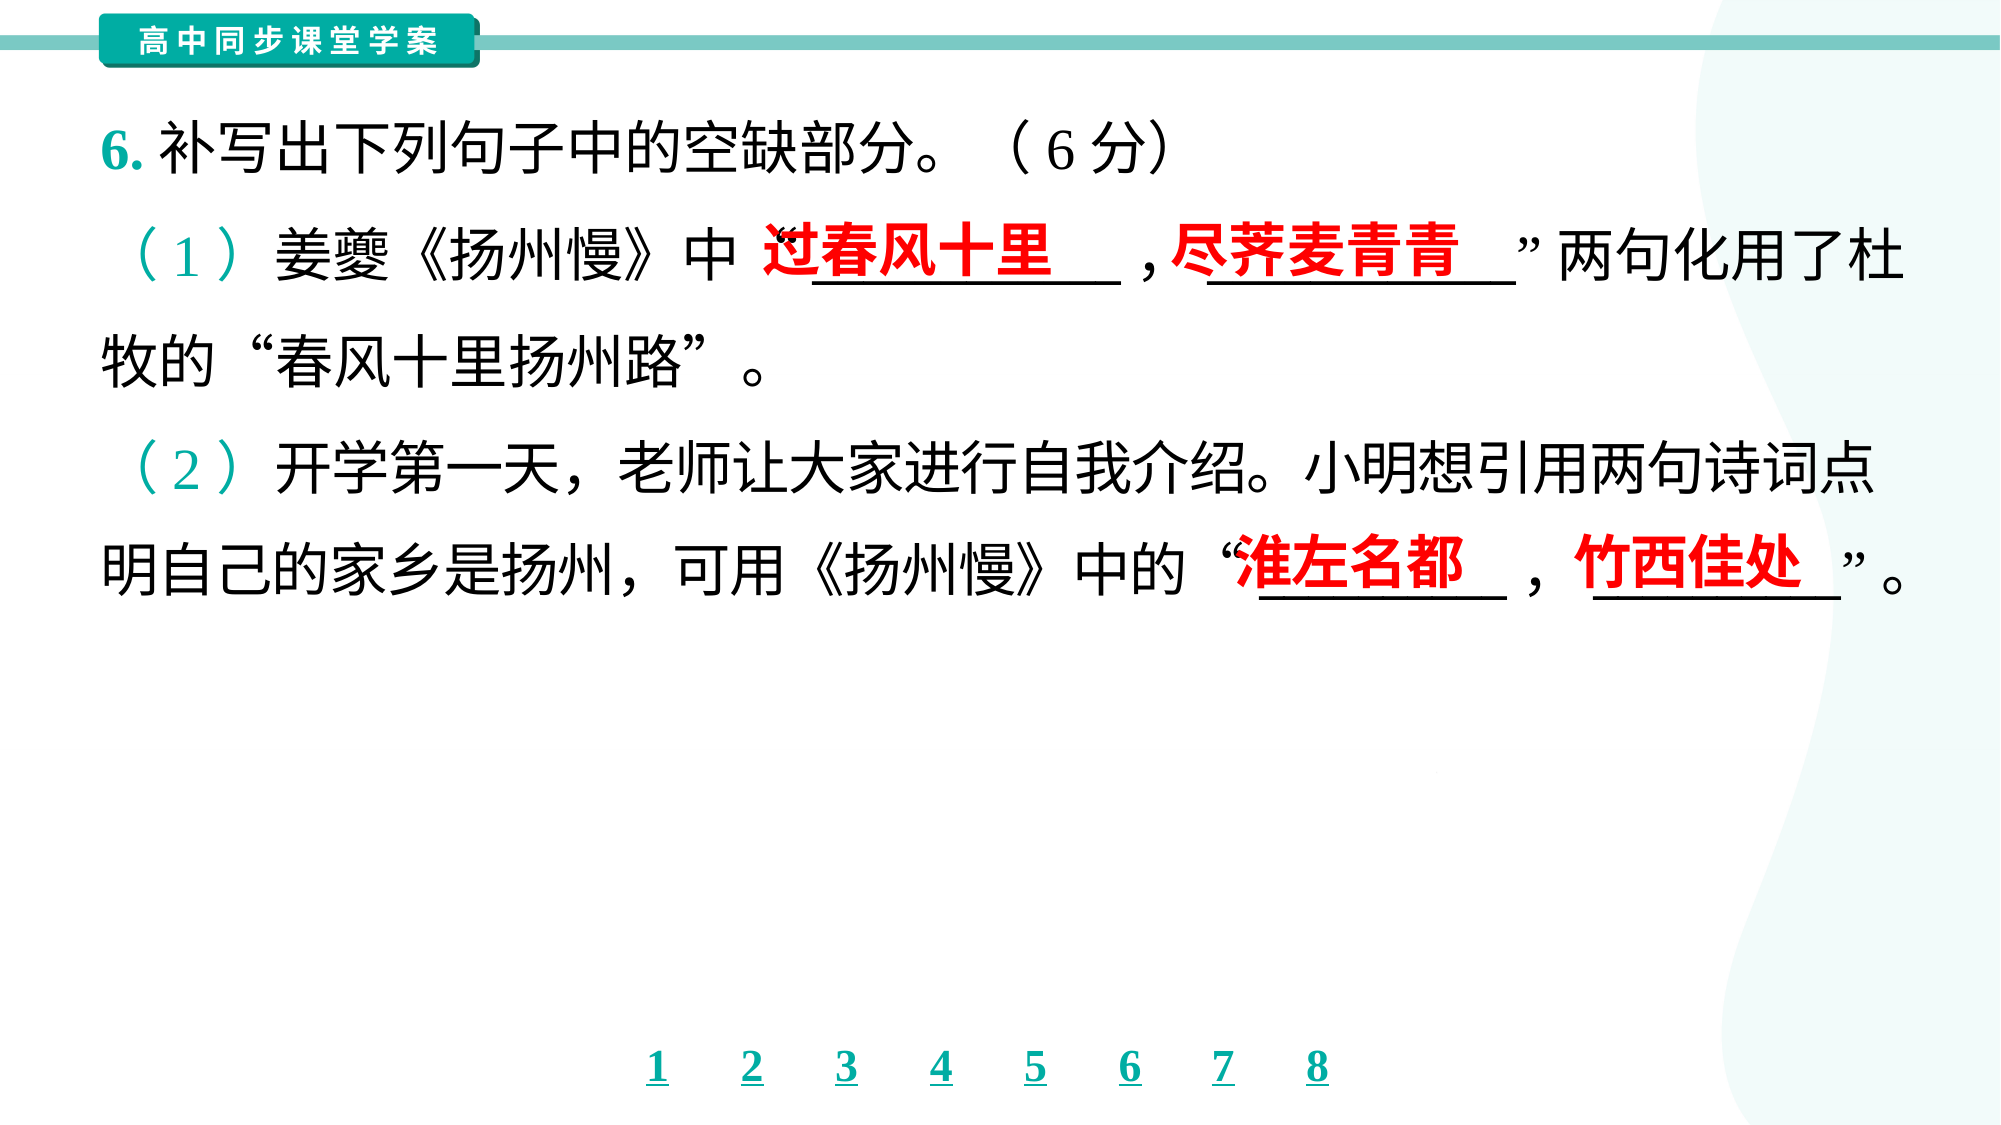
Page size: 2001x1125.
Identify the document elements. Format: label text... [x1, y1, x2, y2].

text_box 尽荠麦青青 [1148, 177, 1485, 272]
text_box （1）姜夔《扬州慢》中“____________，____________”两句化用了杜 牧的“春风十里扬州路”。 （2）开学第一天，老师让大家进行自我介绍。小明想引用两句诗词点 明自己的家乡是扬州，可用《扬州慢》中的“__________，__________”。 [100, 182, 1899, 592]
text_box 淮左名都 [1213, 492, 1486, 584]
text_box 竹西佳处 [1552, 492, 1824, 584]
picture [0, 0, 2000, 1125]
text_box 过春风十里 [740, 177, 1076, 272]
text_box 6.补写出下列句子中的空缺部分。（6分） [100, 76, 1899, 170]
